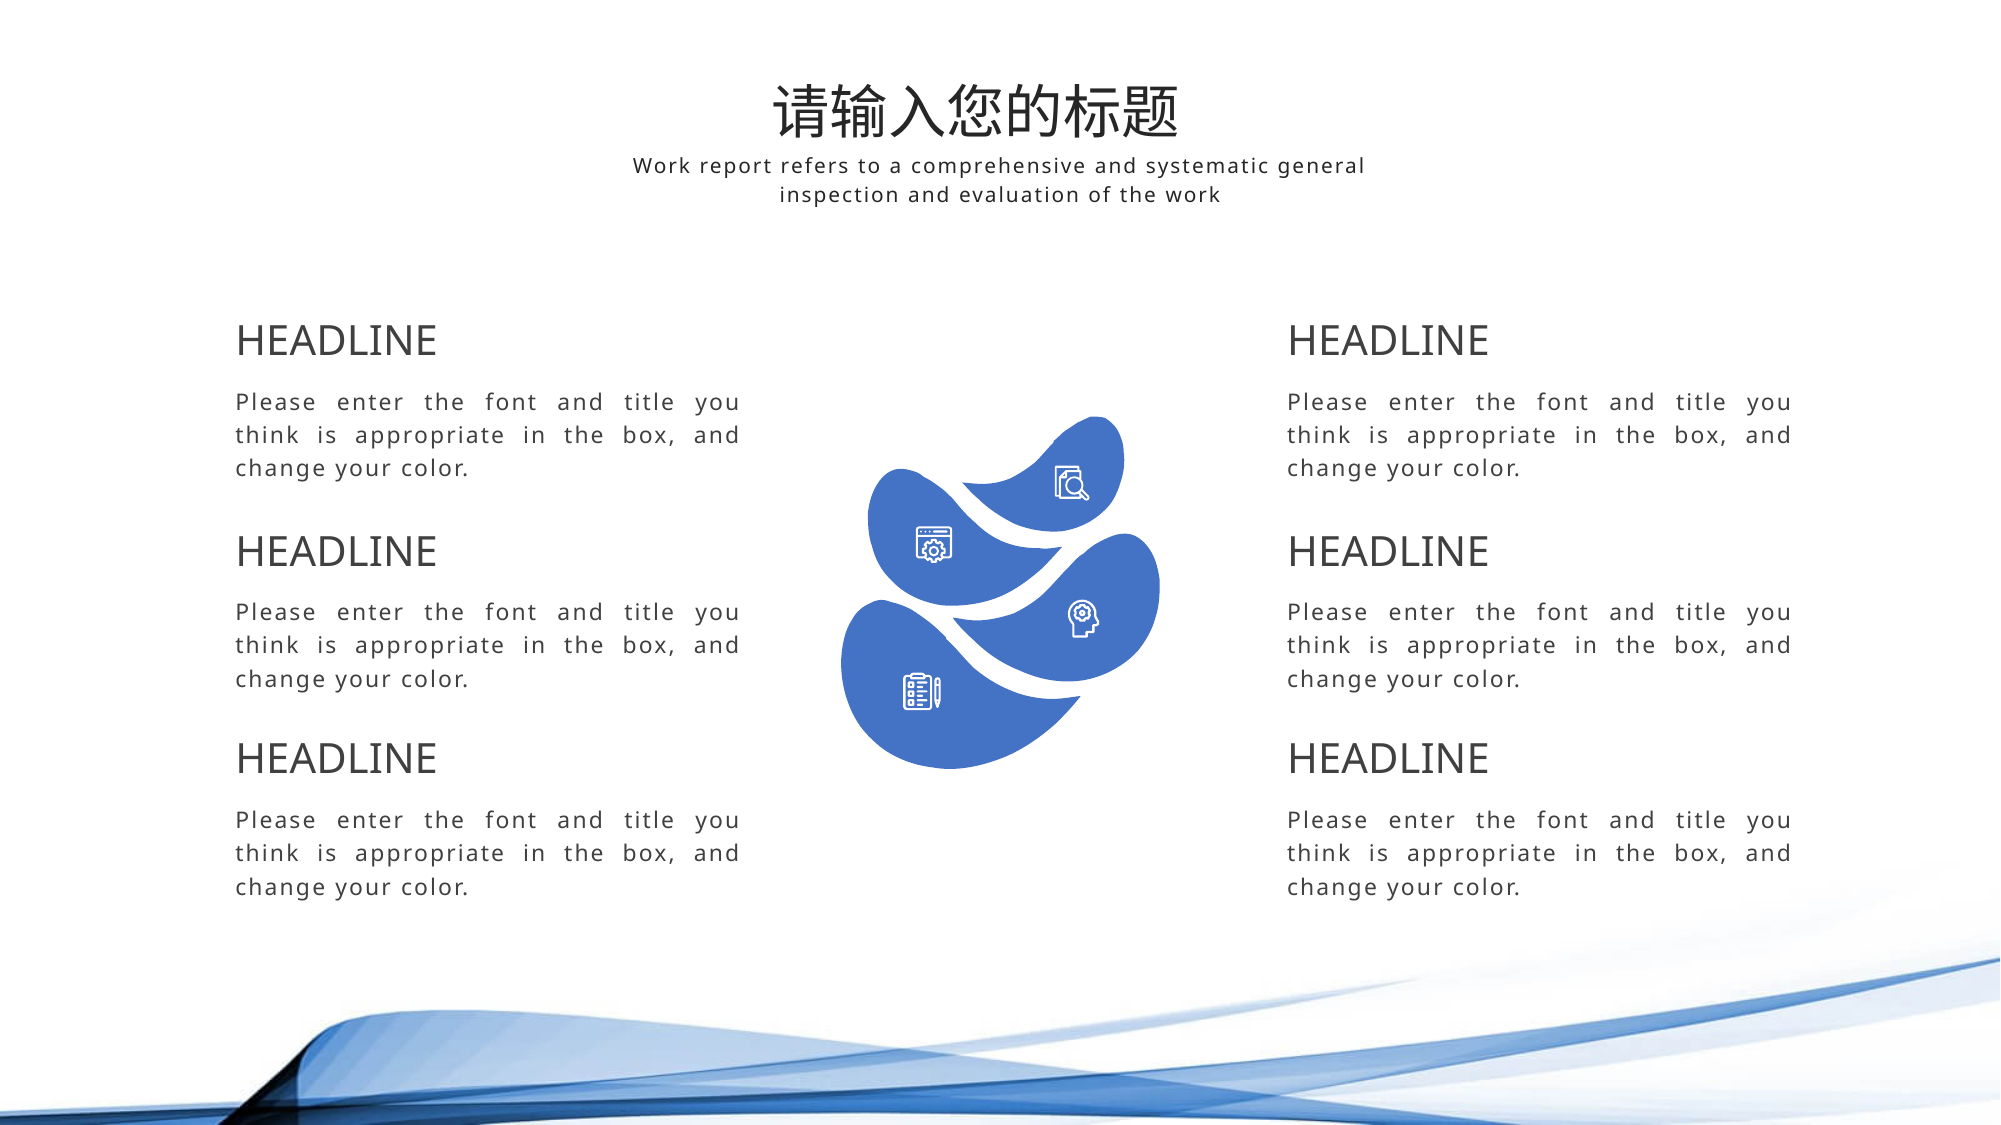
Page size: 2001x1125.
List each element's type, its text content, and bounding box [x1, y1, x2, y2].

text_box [840, 416, 1160, 772]
text_box HEADLINE [1272, 516, 1604, 582]
text_box Please enter the font and title you think is appropriate in the box, and change your color. [220, 374, 758, 489]
text_box Please enter the font and title you think is appropriate in the box, and change your color. [220, 584, 758, 700]
text_box HEADLINE [220, 724, 552, 790]
text_box HEADLINE [1272, 306, 1604, 372]
text_box Please enter the font and title you think is appropriate in the box, and change your color. [1272, 584, 1809, 700]
text_box HEADLINE [220, 516, 552, 582]
text_box Please enter the font and title you think is appropriate in the box, and change your color. [220, 792, 758, 908]
text_box Please enter the font and title you think is appropriate in the box, and change your color. [1272, 374, 1809, 489]
picture [0, 0, 2001, 1125]
text_box 请输入您的标题 [757, 67, 1243, 140]
text_box HEADLINE [1272, 724, 1604, 790]
text_box Please enter the font and title you think is appropriate in the box, and change your color. [1272, 792, 1809, 908]
text_box HEADLINE [220, 306, 552, 372]
text_box Work report refers to a comprehensive and systematic general inspection and evaluation of the work [561, 140, 1439, 214]
